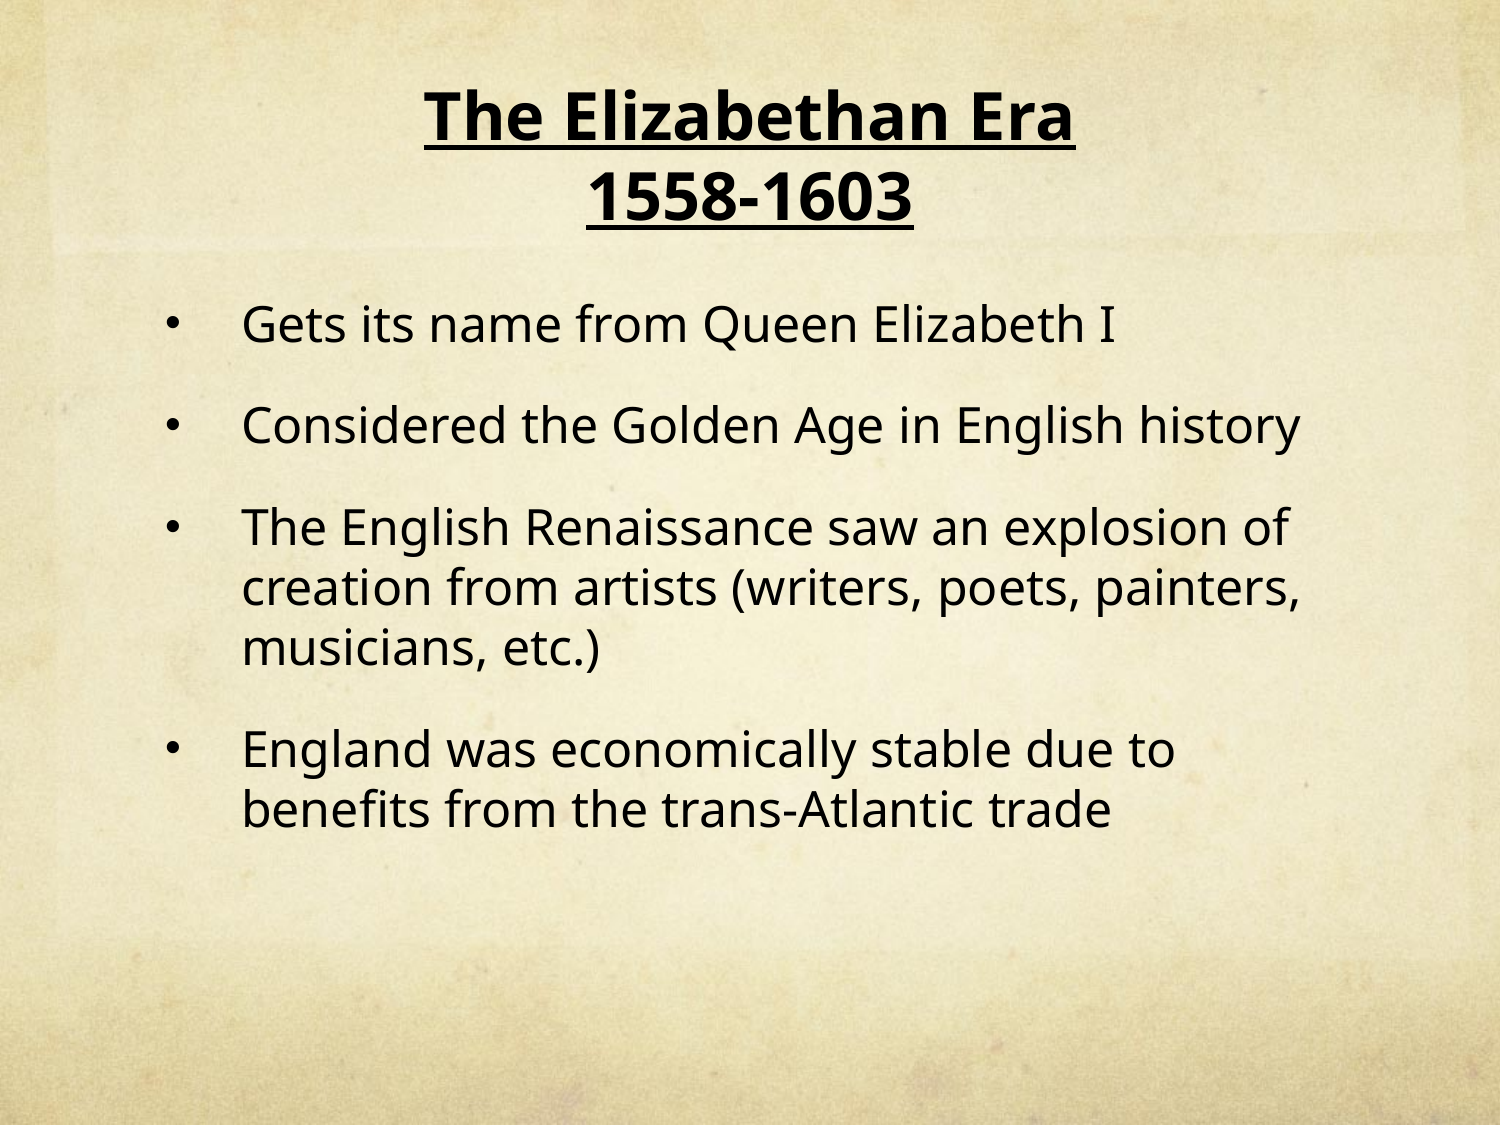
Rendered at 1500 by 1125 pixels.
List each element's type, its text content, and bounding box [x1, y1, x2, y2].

picture [0, 0, 1500, 1125]
title The Elizabethan Era 1558-1603 [150, 82, 1350, 225]
list Gets its name from Queen Elizabeth I Considered the Golden Age in English history The English Renaissance saw an explosion of creation from artists (writers, poets, painters, musicians, etc.) England was economically stable due to benefits from the trans-Atlantic trade [150, 284, 1350, 950]
